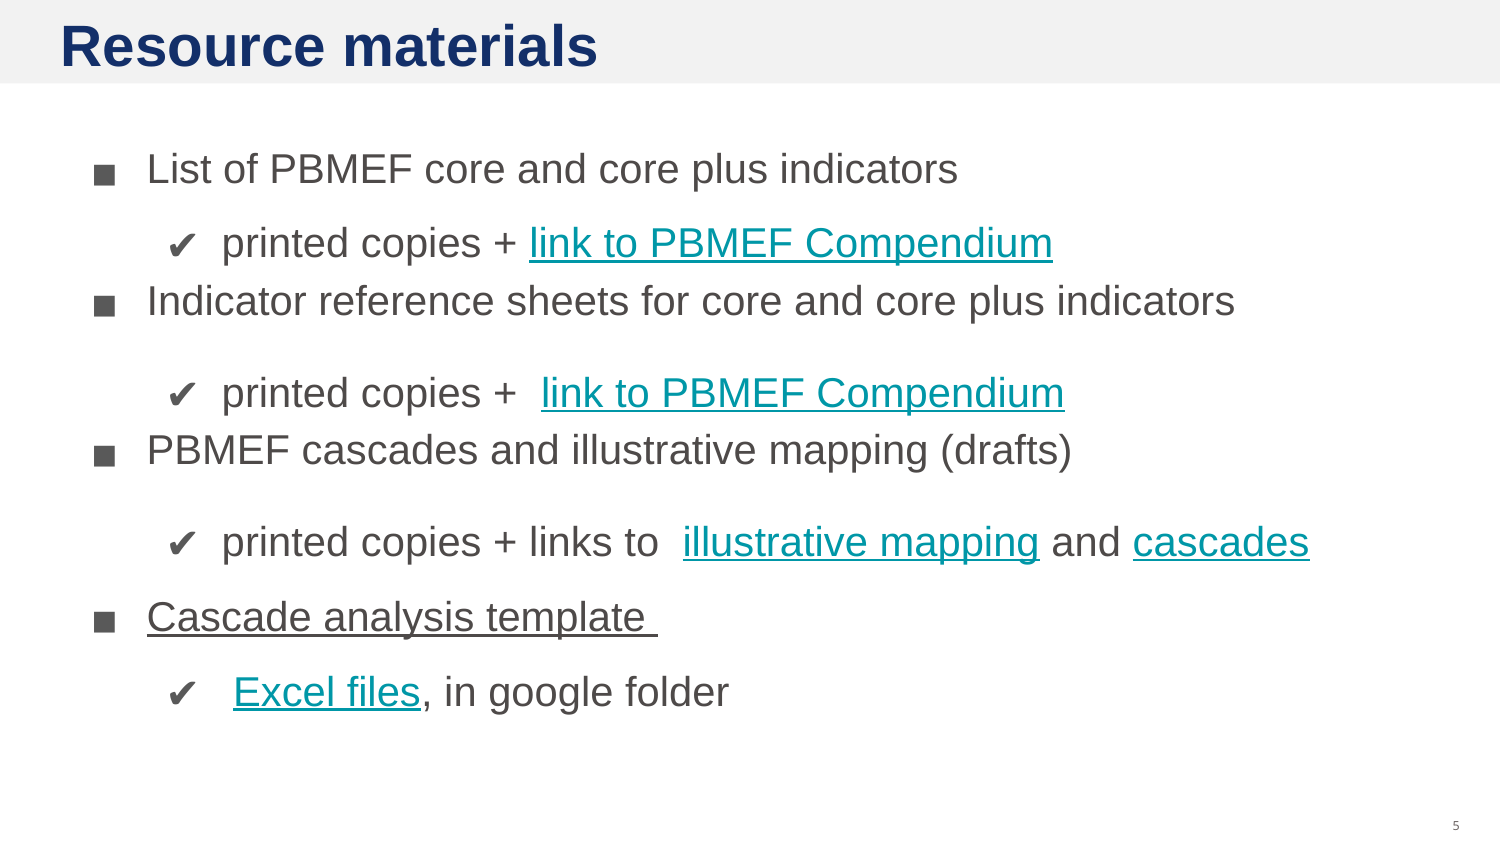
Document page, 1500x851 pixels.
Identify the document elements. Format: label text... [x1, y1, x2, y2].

list List of PBMEF core and core plus indicators printed copies + link to PBMEF Compendium Indicator reference sheets for core and core plus indicators printed copies + link to PBMEF Compendium PBMEF cascades and illustrative mapping (drafts) printed copies + links to illustrative mapping and cascades Cascade analysis template Excel files, in google folder [56, 126, 1332, 749]
title Resource materials [45, 0, 1321, 86]
slide_number 5 [1370, 572, 1475, 851]
